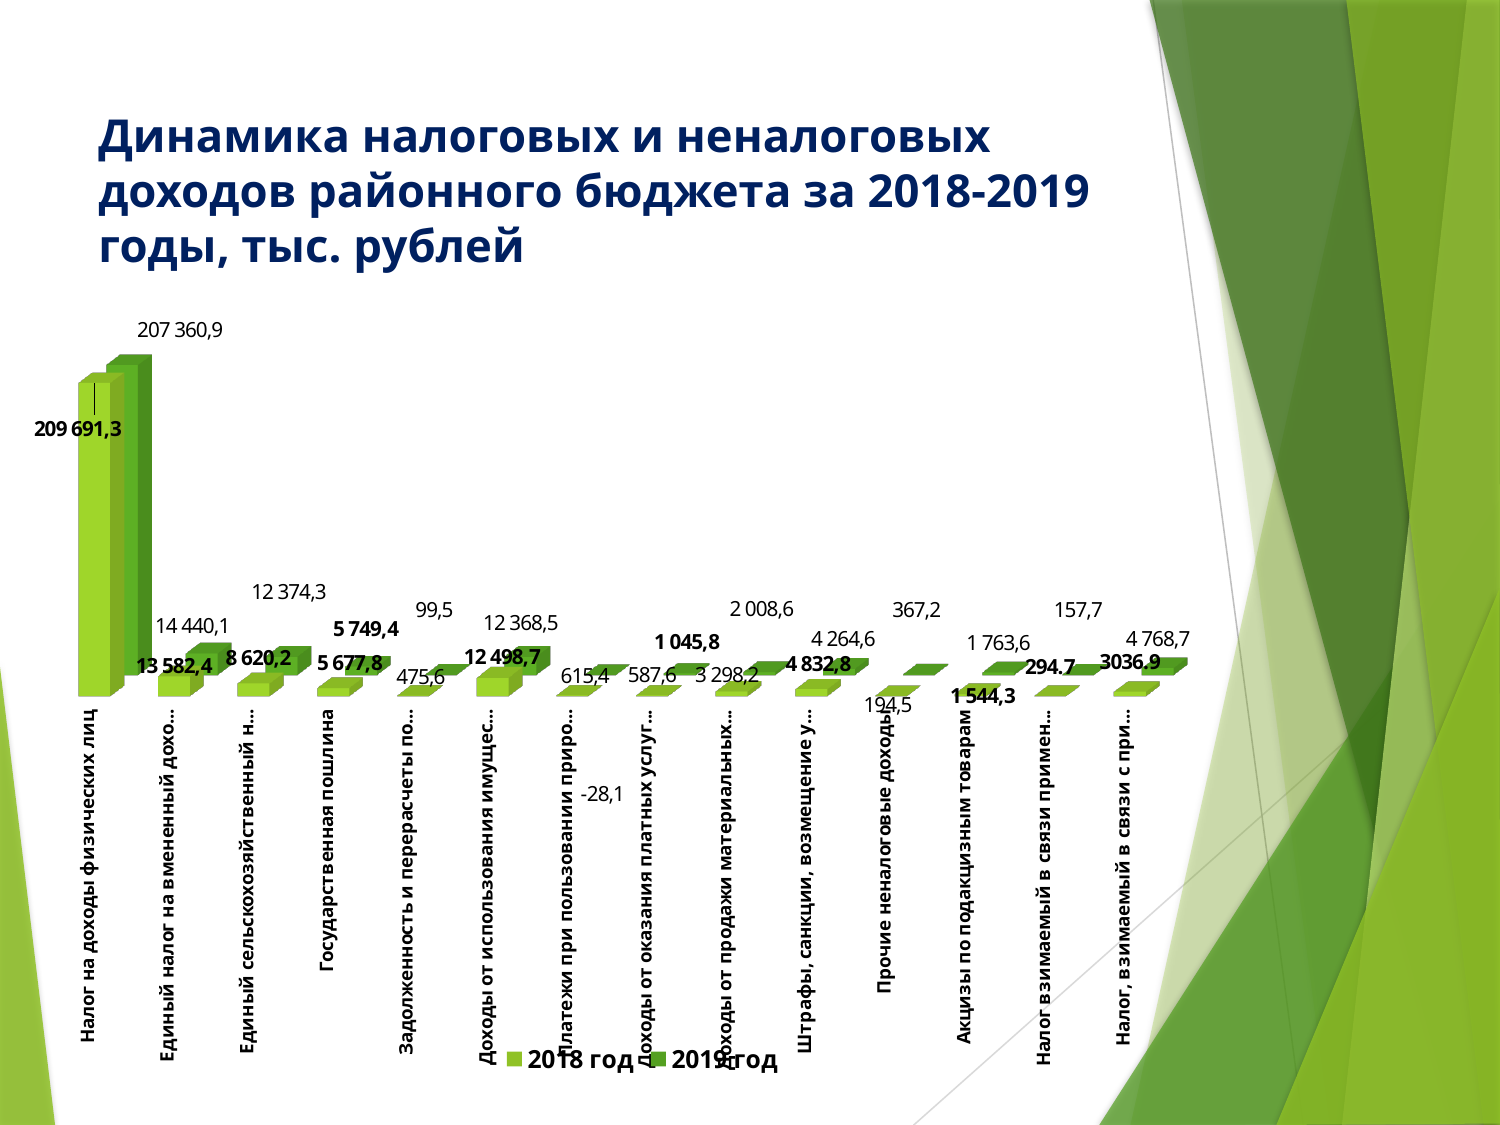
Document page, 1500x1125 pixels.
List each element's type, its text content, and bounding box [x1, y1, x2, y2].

chart [28, 278, 1247, 1083]
title Динамика налоговых и неналоговых доходов районного бюджета за 2018-2019 годы, тыс. рублей [83, 99, 1142, 277]
